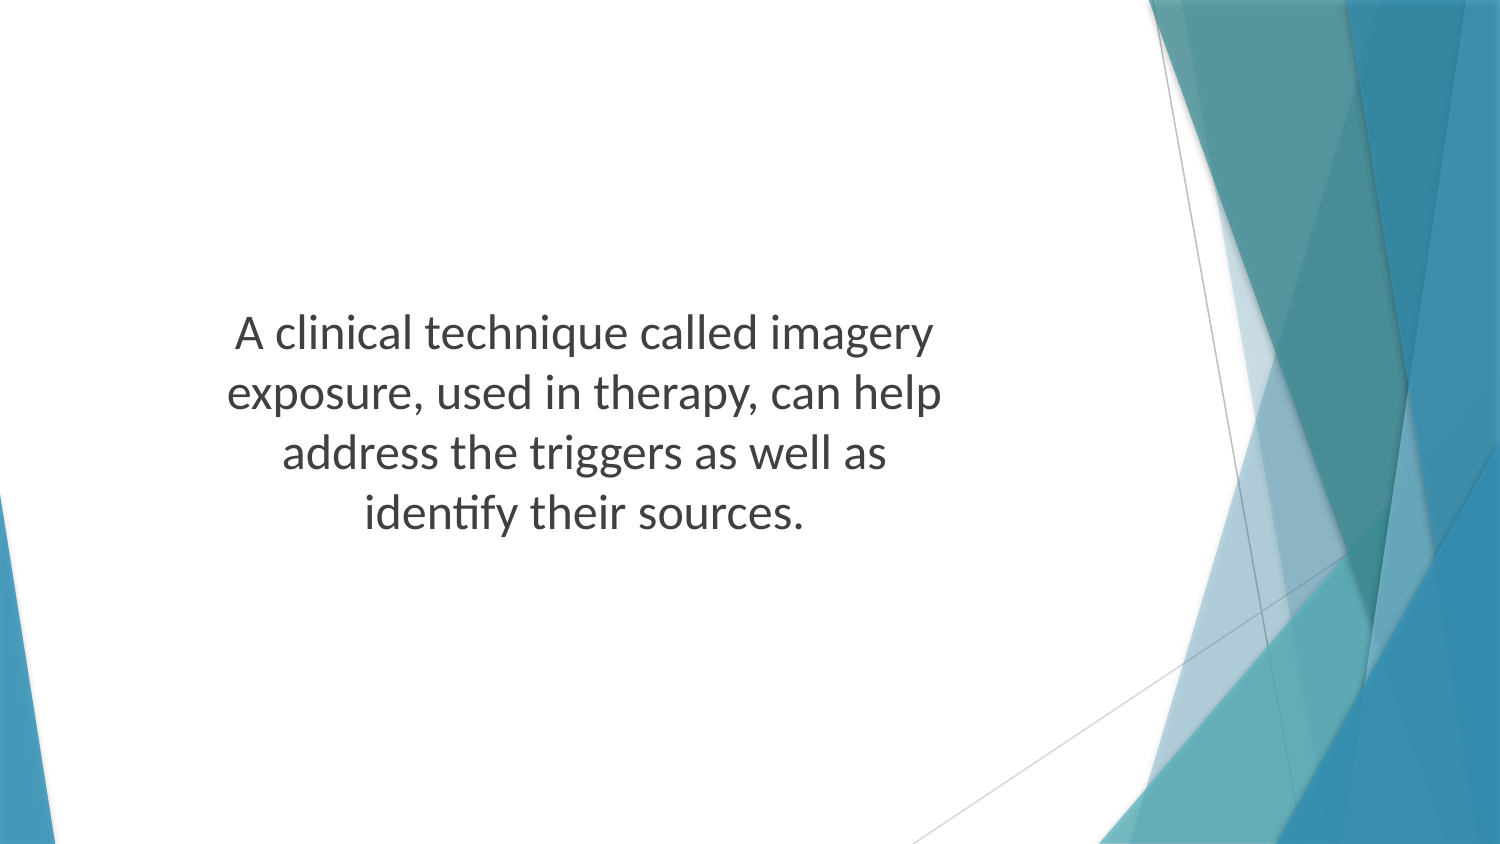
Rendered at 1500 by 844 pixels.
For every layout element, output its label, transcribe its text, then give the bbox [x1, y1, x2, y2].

list A clinical technique called imagery exposure, used in therapy, can help address the triggers as well as identify their sources. [194, 291, 975, 647]
